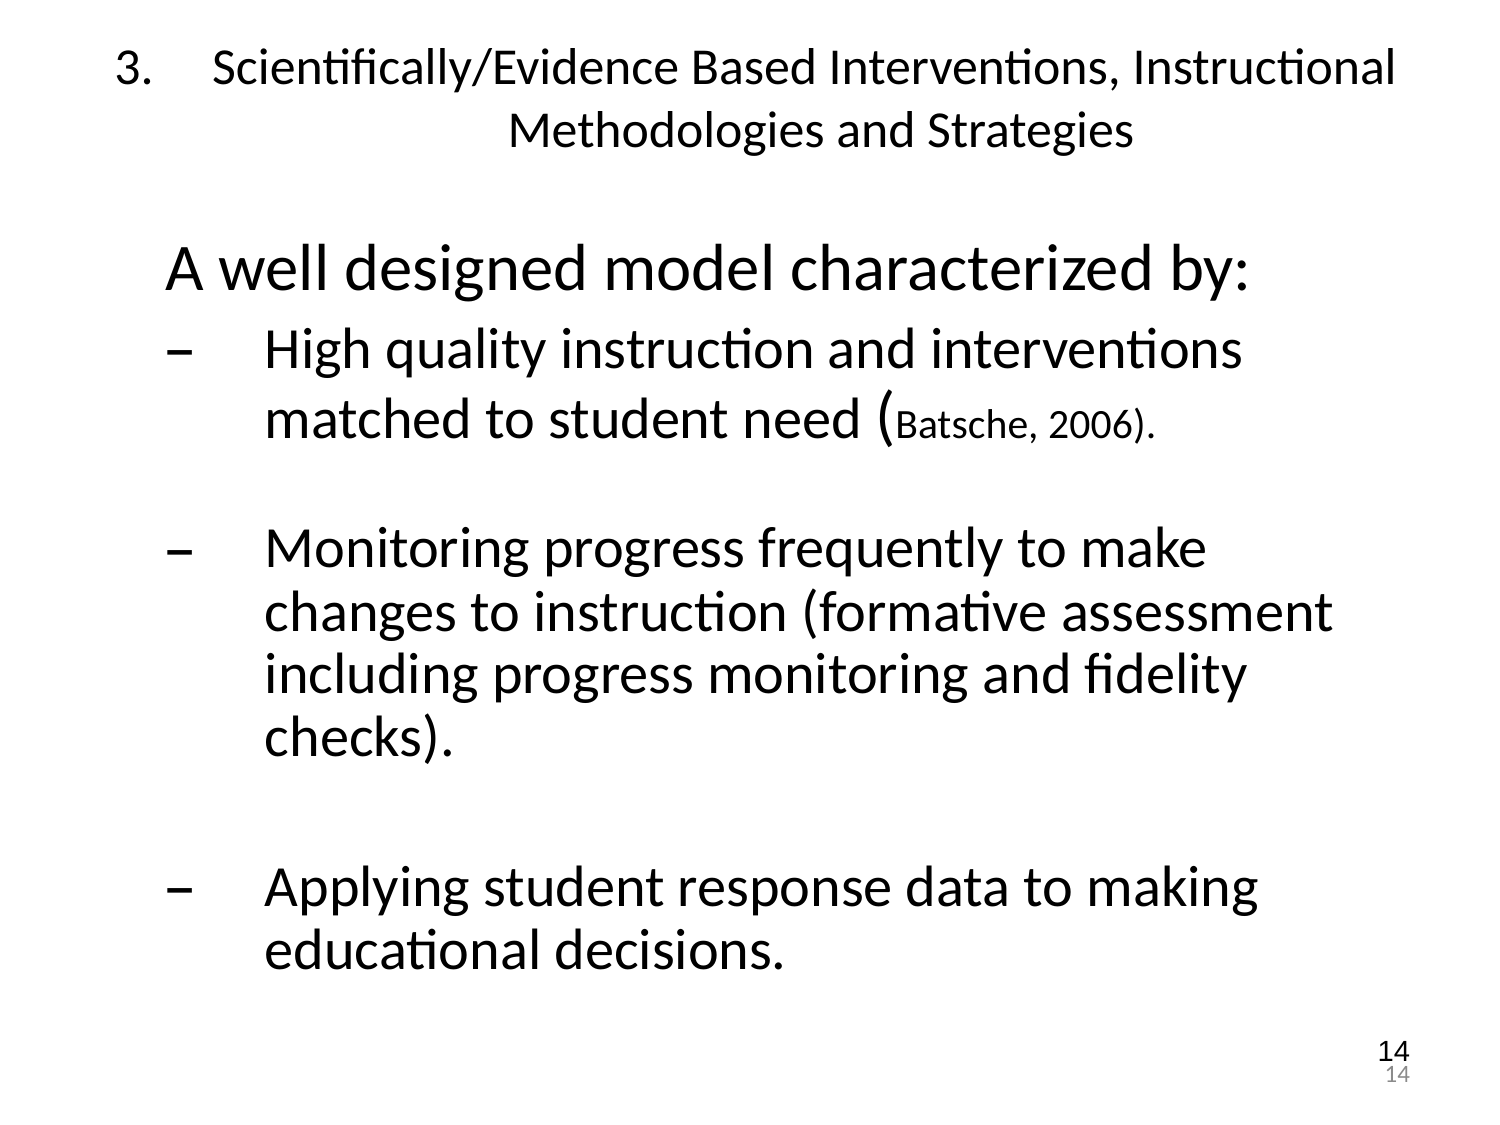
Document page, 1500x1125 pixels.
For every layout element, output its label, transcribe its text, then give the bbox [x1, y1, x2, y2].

text_box 14 [1074, 1024, 1425, 1103]
list A well designed model characterized by: High quality instruction and interventions matched to student need (Batsche, 2006). Monitoring progress frequently to make changes to instruction (formative assessment including progress monitoring and fidelity checks). Applying student response data to making educational decisions. [150, 224, 1425, 1031]
title 3. Scientifically/Evidence Based Interventions, Instructional Methodologies and Strategies [75, 24, 1438, 250]
